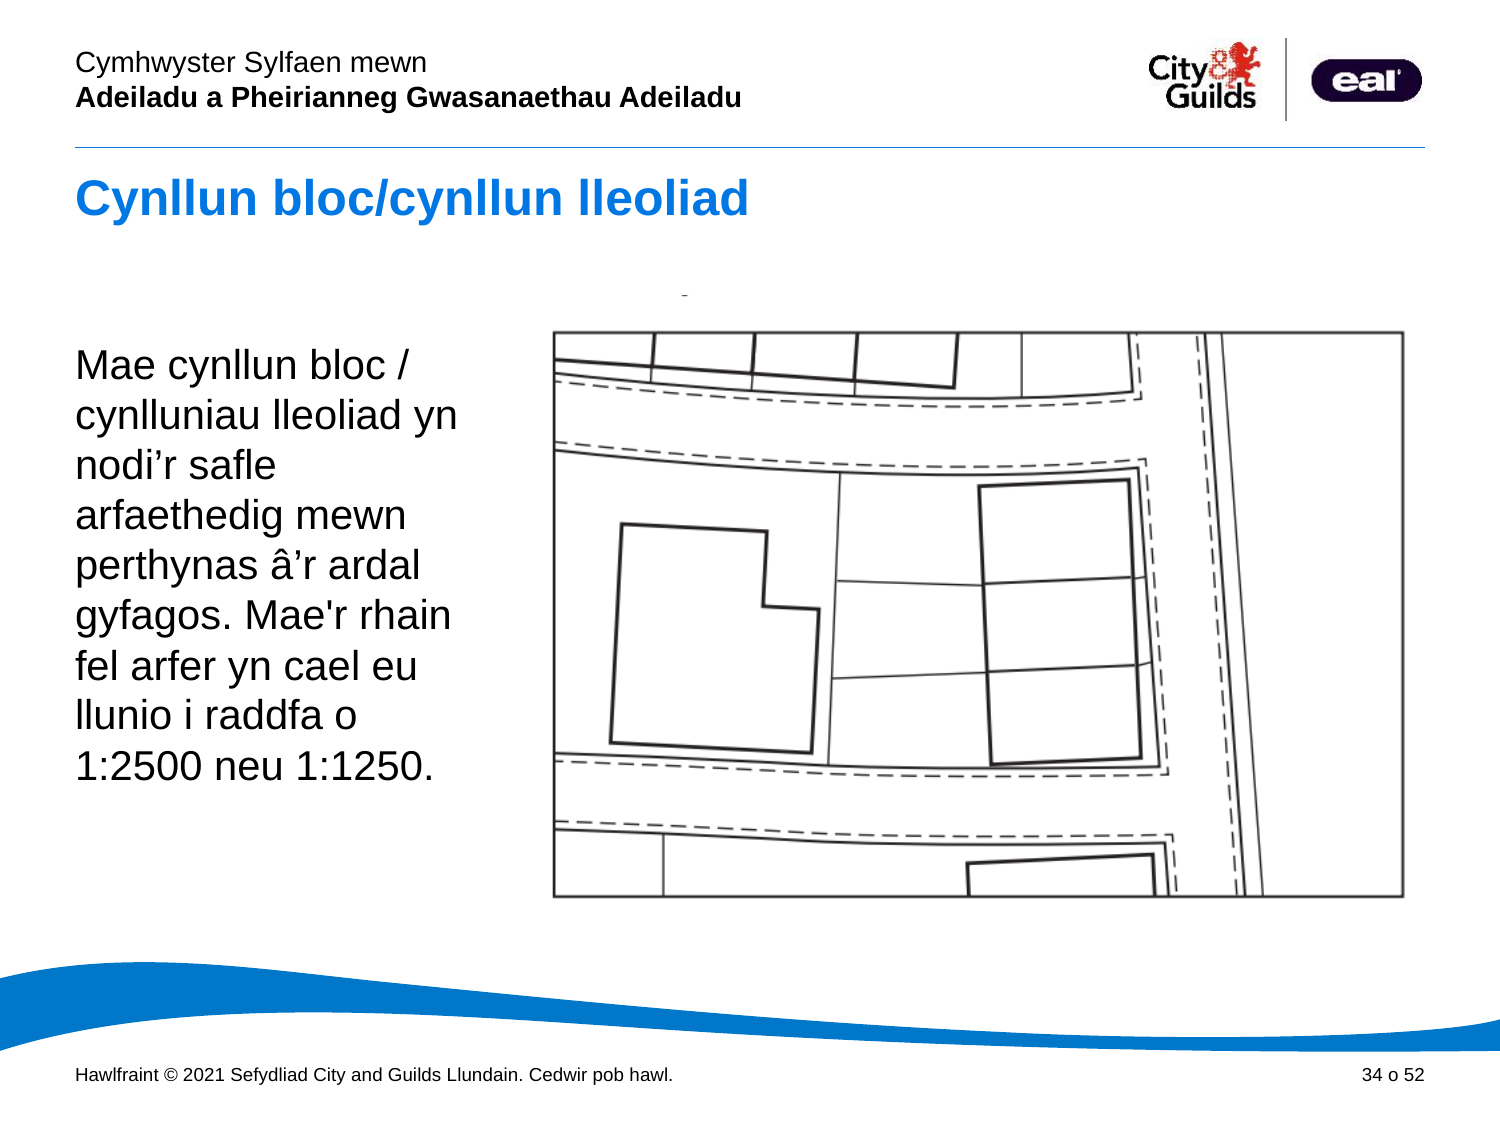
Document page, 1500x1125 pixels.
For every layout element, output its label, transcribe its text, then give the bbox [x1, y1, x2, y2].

picture [1149, 38, 1422, 121]
list Mae cynllun bloc / cynlluniau lleoliad yn nodi’r safle arfaethedig mewn perthynas â’r ardal gyfagos. Mae'r rhain fel arfer yn cael eu llunio i raddfa o 1:2500 neu 1:1250. [74, 337, 491, 799]
title Cynllun bloc/cynllun lleoliad [74, 165, 1426, 229]
picture [513, 295, 1426, 921]
